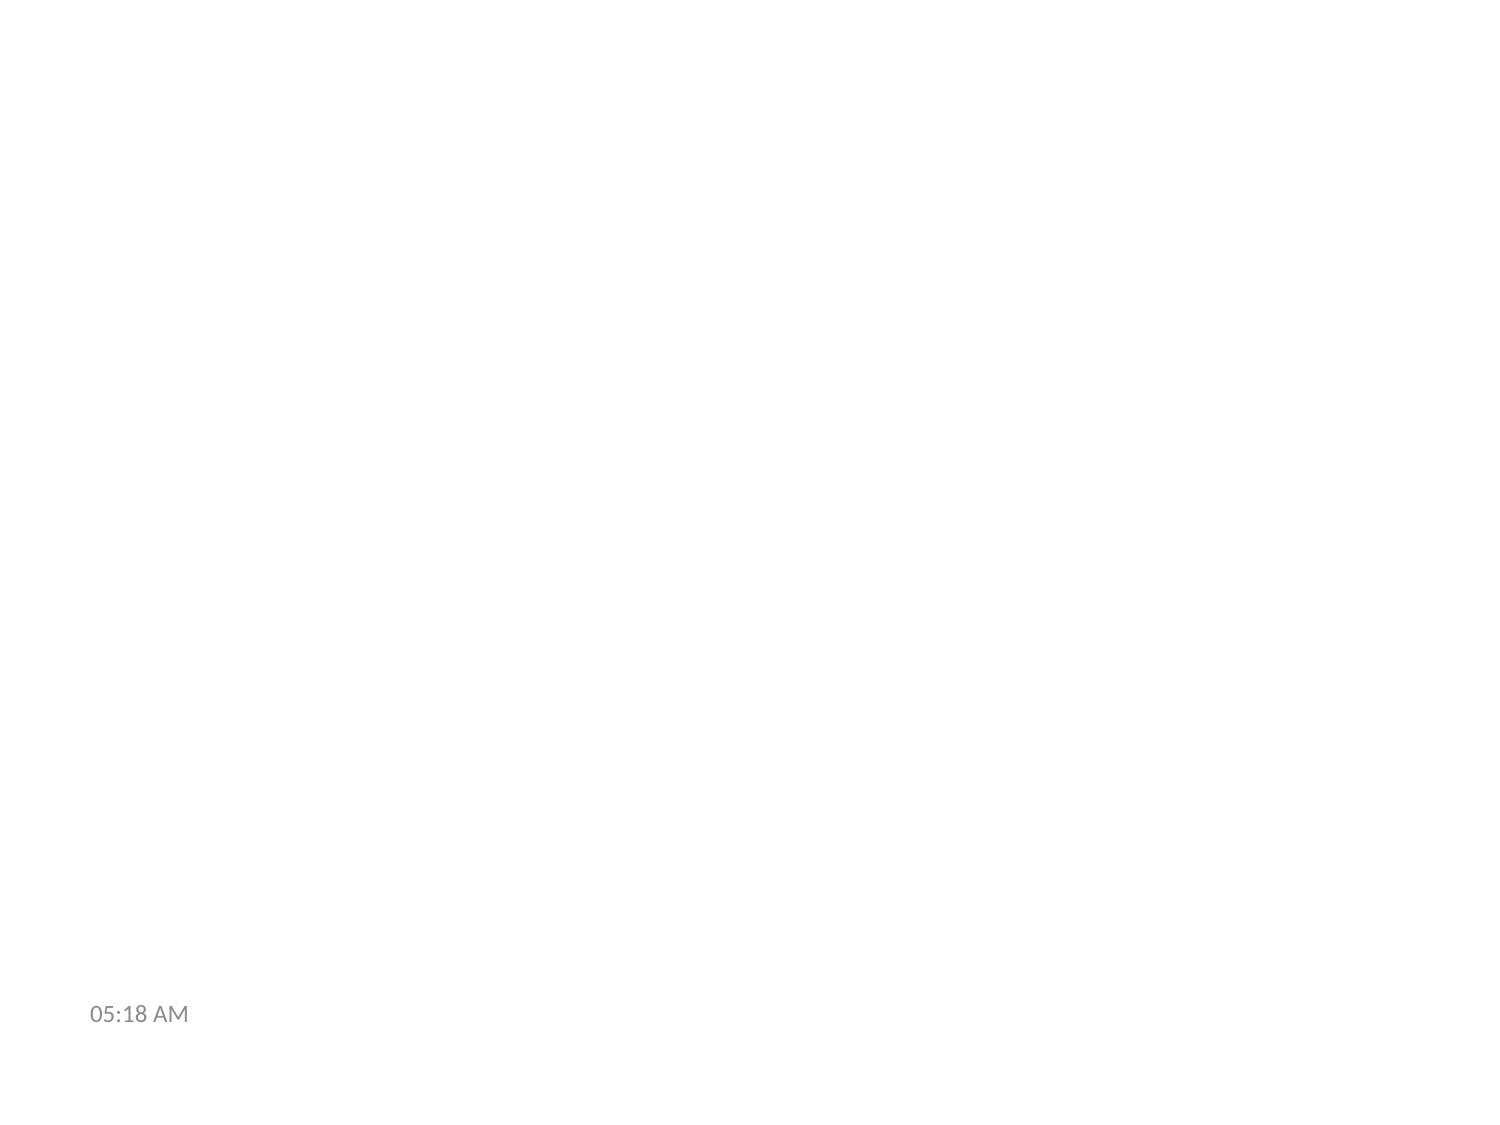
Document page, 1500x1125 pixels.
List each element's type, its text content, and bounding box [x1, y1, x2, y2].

text_box 3:35 PM [75, 982, 425, 1043]
